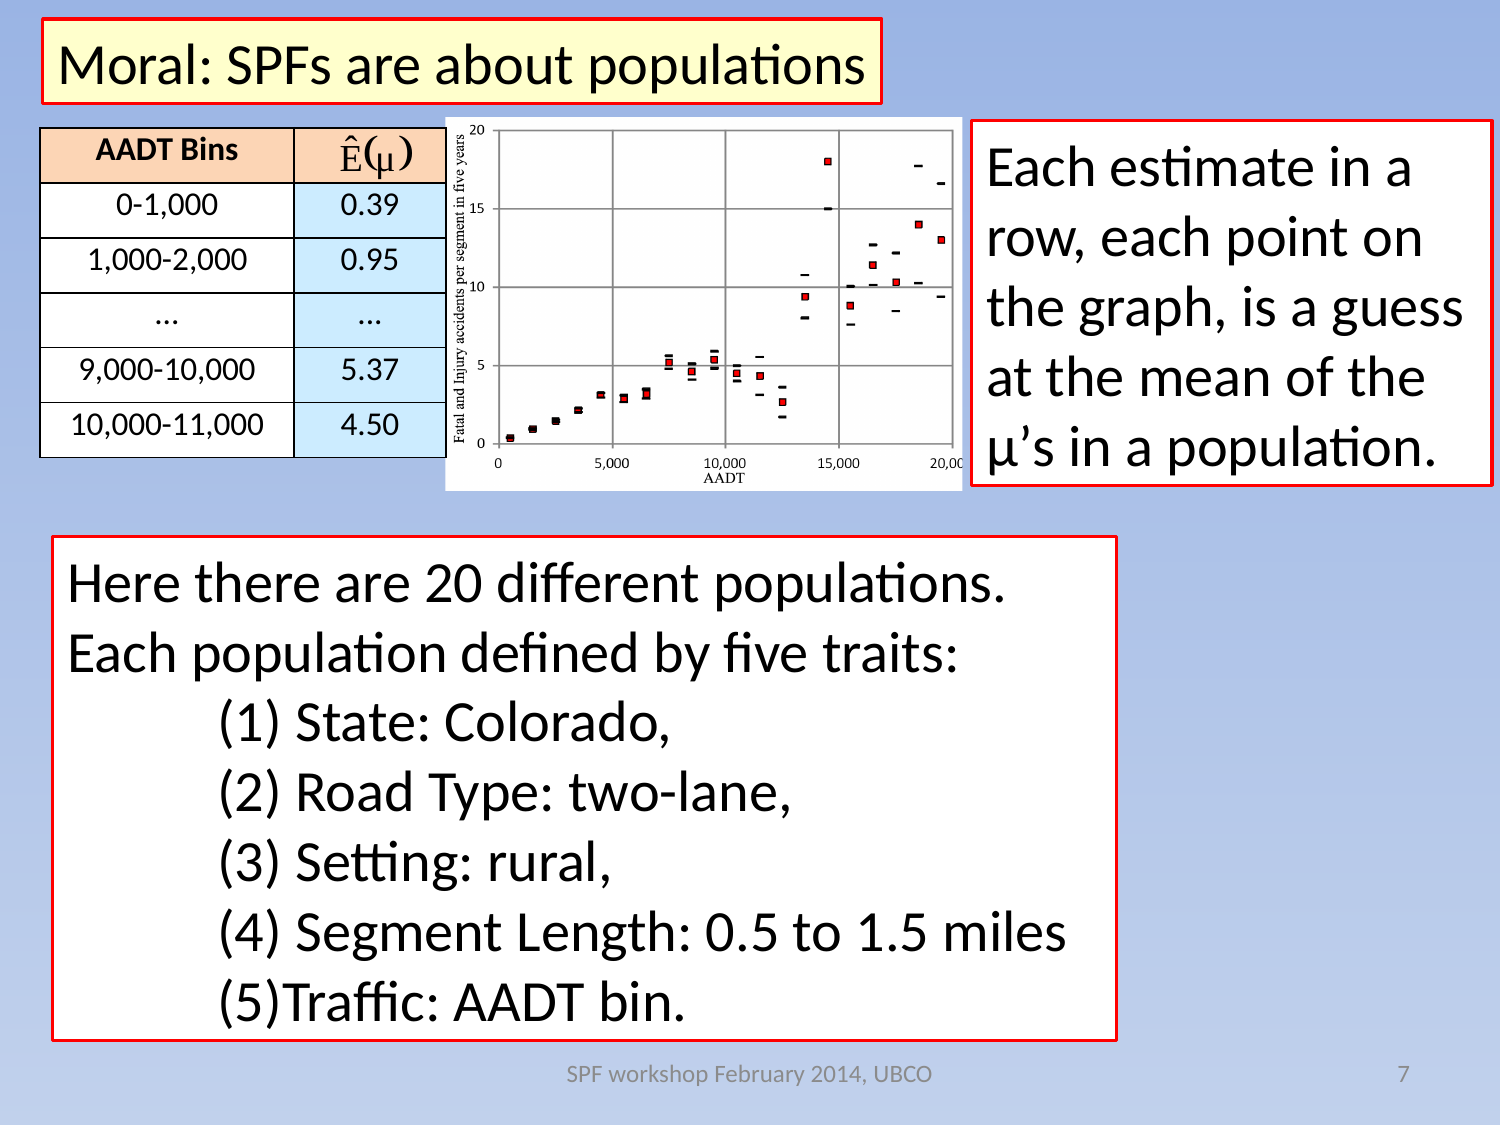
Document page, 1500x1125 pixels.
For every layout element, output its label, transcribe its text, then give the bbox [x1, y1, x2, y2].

table_cell ... [295, 294, 439, 347]
slide_number 7 [1074, 1042, 1425, 1103]
table_cell 4.50 [295, 403, 439, 457]
footer SPF workshop February 2014, UBCO [512, 1042, 988, 1103]
text_box Moral: SPFs are about populations [42, 18, 882, 104]
table_header [295, 129, 337, 182]
table_cell 0.95 [295, 239, 439, 292]
table_header [412, 129, 439, 182]
table_cell 5.37 [295, 348, 439, 402]
picture [444, 116, 963, 491]
table_header AADT Bins [41, 129, 293, 182]
text_box Each estimate in a row, each point on the graph, is a guess at the mean of the μ’s in a population. [971, 120, 1493, 486]
table_cell 10,000-11,000 [41, 403, 293, 457]
table_cell 9,000-10,000 [41, 348, 293, 402]
table_cell 1,000-2,000 [41, 239, 293, 292]
table_cell 0-1,000 [41, 184, 293, 237]
text_box Here there are 20 different populations. Each population defined by five traits: (1) State: Colorado, (2) Road Type: two-lane, (3) Setting: rural, (4) Segment Length: 0.5 to 1.5 miles (5)Traffic: AADT bin. [52, 536, 1117, 1041]
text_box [336, 130, 413, 185]
table_cell ... [41, 294, 293, 347]
table_cell 0.39 [295, 184, 439, 237]
